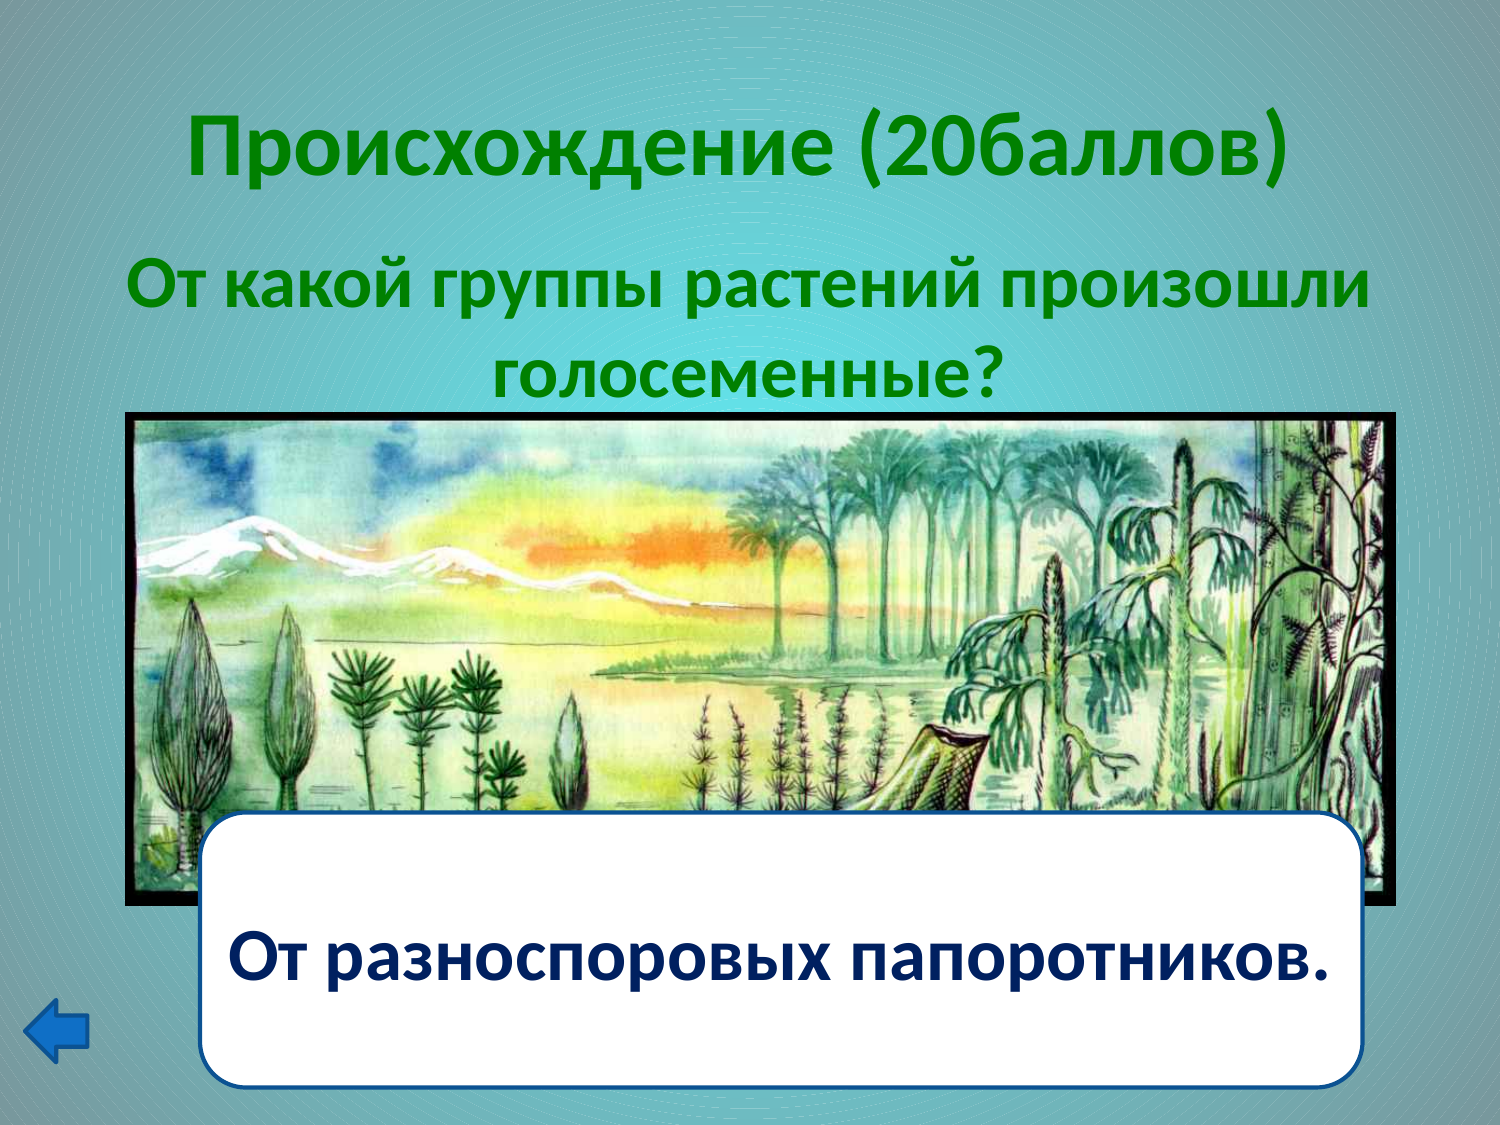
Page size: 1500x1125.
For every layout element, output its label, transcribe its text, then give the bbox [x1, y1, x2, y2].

text_box [22, 997, 90, 1065]
text_box От разноспоровых папоротников. [197, 915, 1365, 1090]
list От какой группы растений произошли голосеменные? [75, 224, 1425, 1005]
picture [124, 412, 1396, 906]
title Происхождение (20баллов) [75, 45, 1425, 224]
